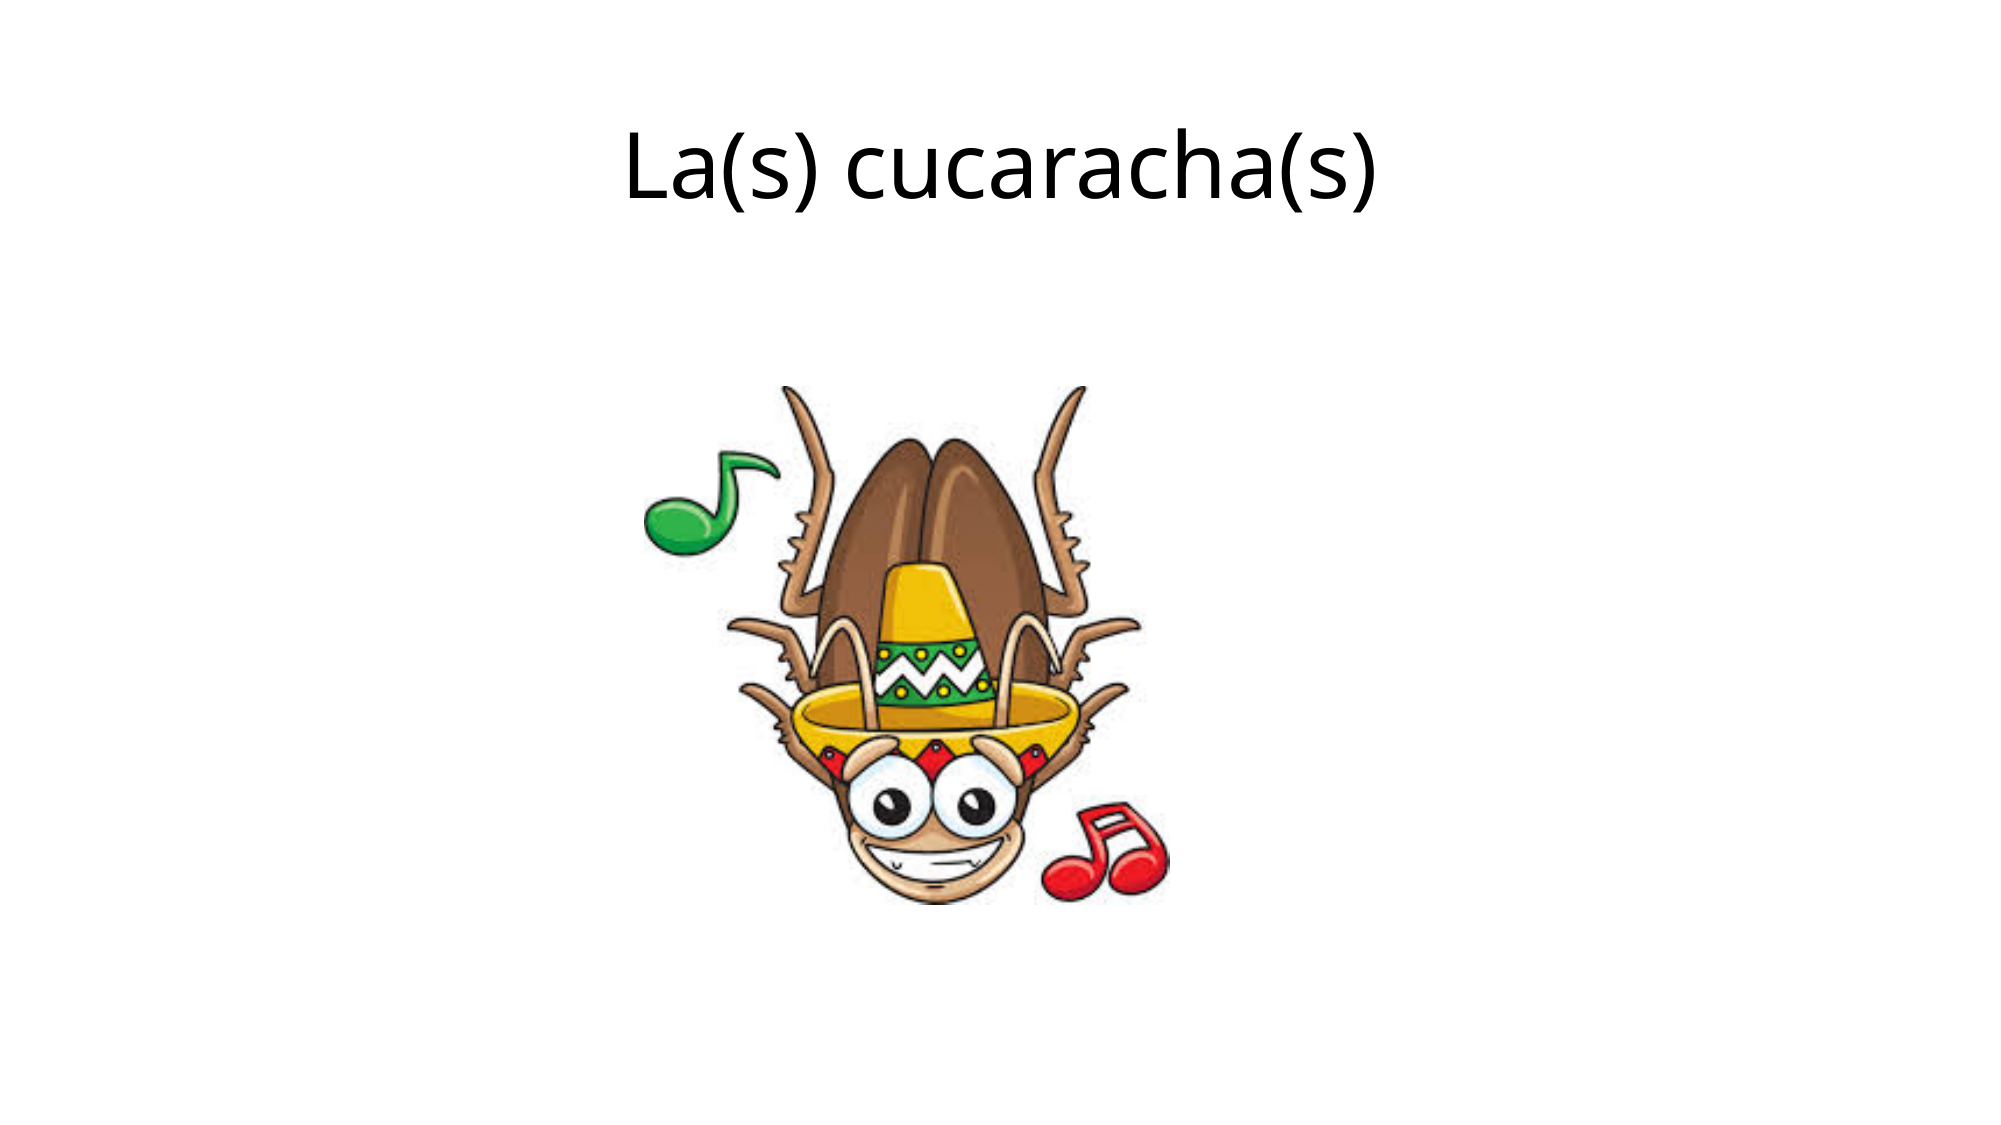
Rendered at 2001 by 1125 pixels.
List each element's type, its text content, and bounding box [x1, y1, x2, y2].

title La(s) cucaracha(s) [137, 59, 1863, 278]
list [644, 386, 1170, 905]
